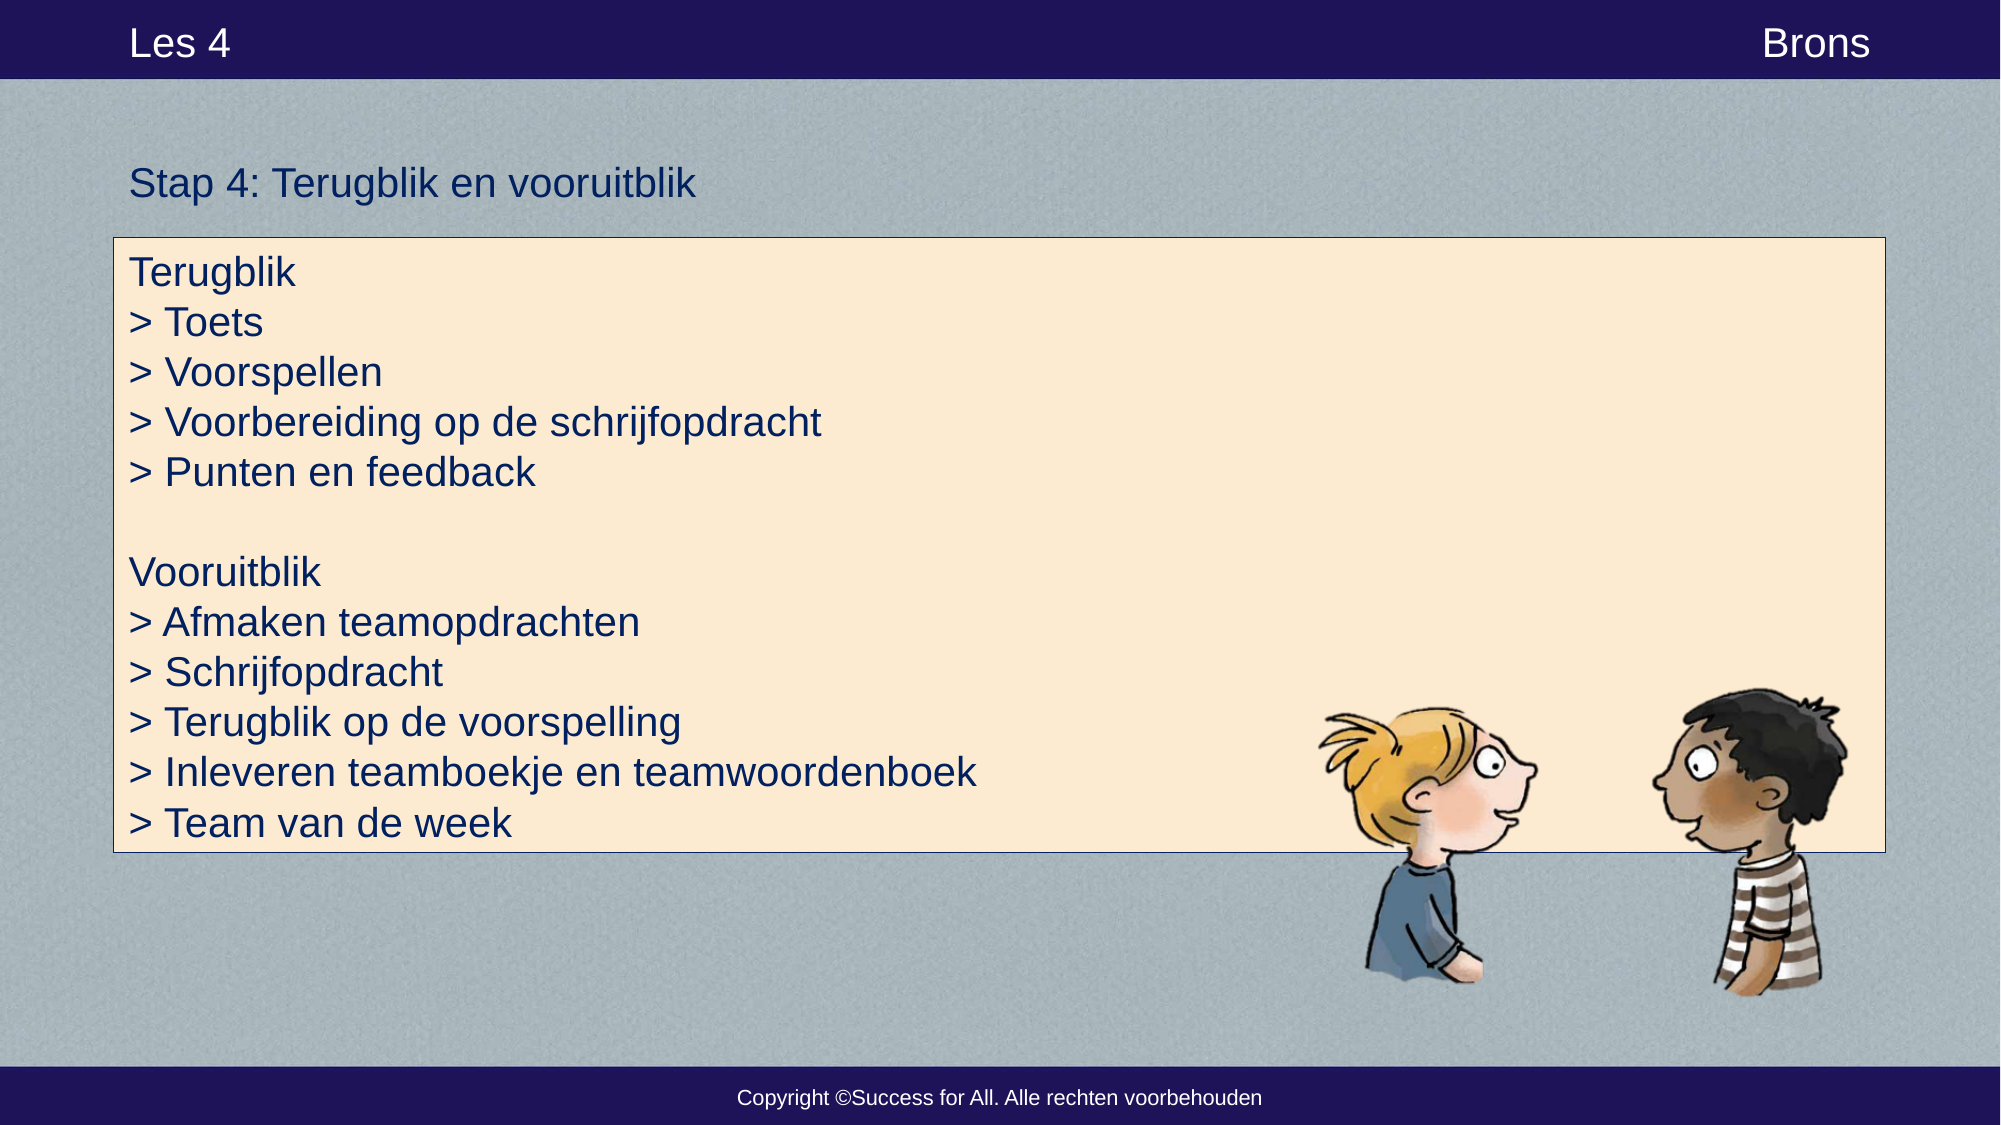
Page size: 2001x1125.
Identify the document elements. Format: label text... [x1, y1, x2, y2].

text_box Brons [999, 8, 1886, 73]
text_box Copyright ©Success for All. Alle rechten voorbehouden [0, 1076, 2000, 1125]
text_box Terugblik > Toets > Voorspellen > Voorbereiding op de schrijfopdracht > Punten en feedback Vooruitblik > Afmaken teamopdrachten > Schrijfopdracht > Terugblik op de voorspelling > Inleveren teamboekje en teamwoordenboek > Team van de week [113, 237, 1886, 853]
text_box Les 4 [114, 8, 354, 73]
picture [0, 0, 2001, 1125]
text_box Stap 4: Terugblik en vooruitblik [113, 148, 1635, 214]
